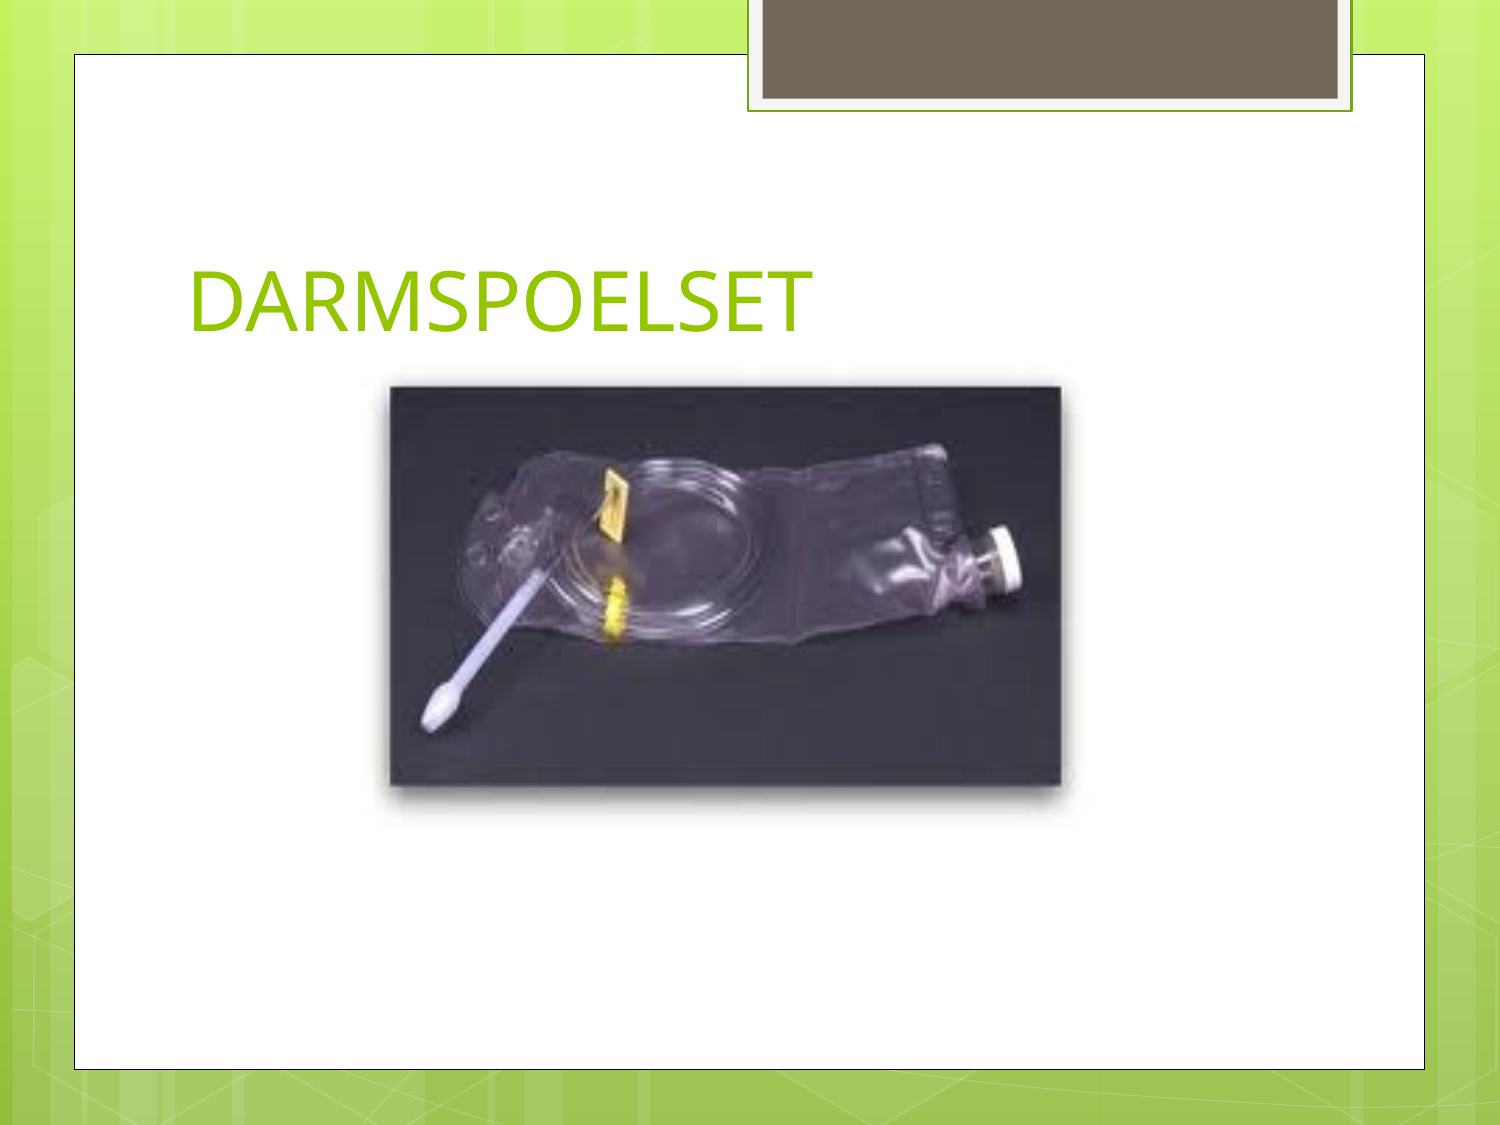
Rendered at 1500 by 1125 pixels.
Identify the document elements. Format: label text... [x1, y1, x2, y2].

title DARMSPOELSET [171, 168, 1324, 357]
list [359, 361, 1093, 835]
